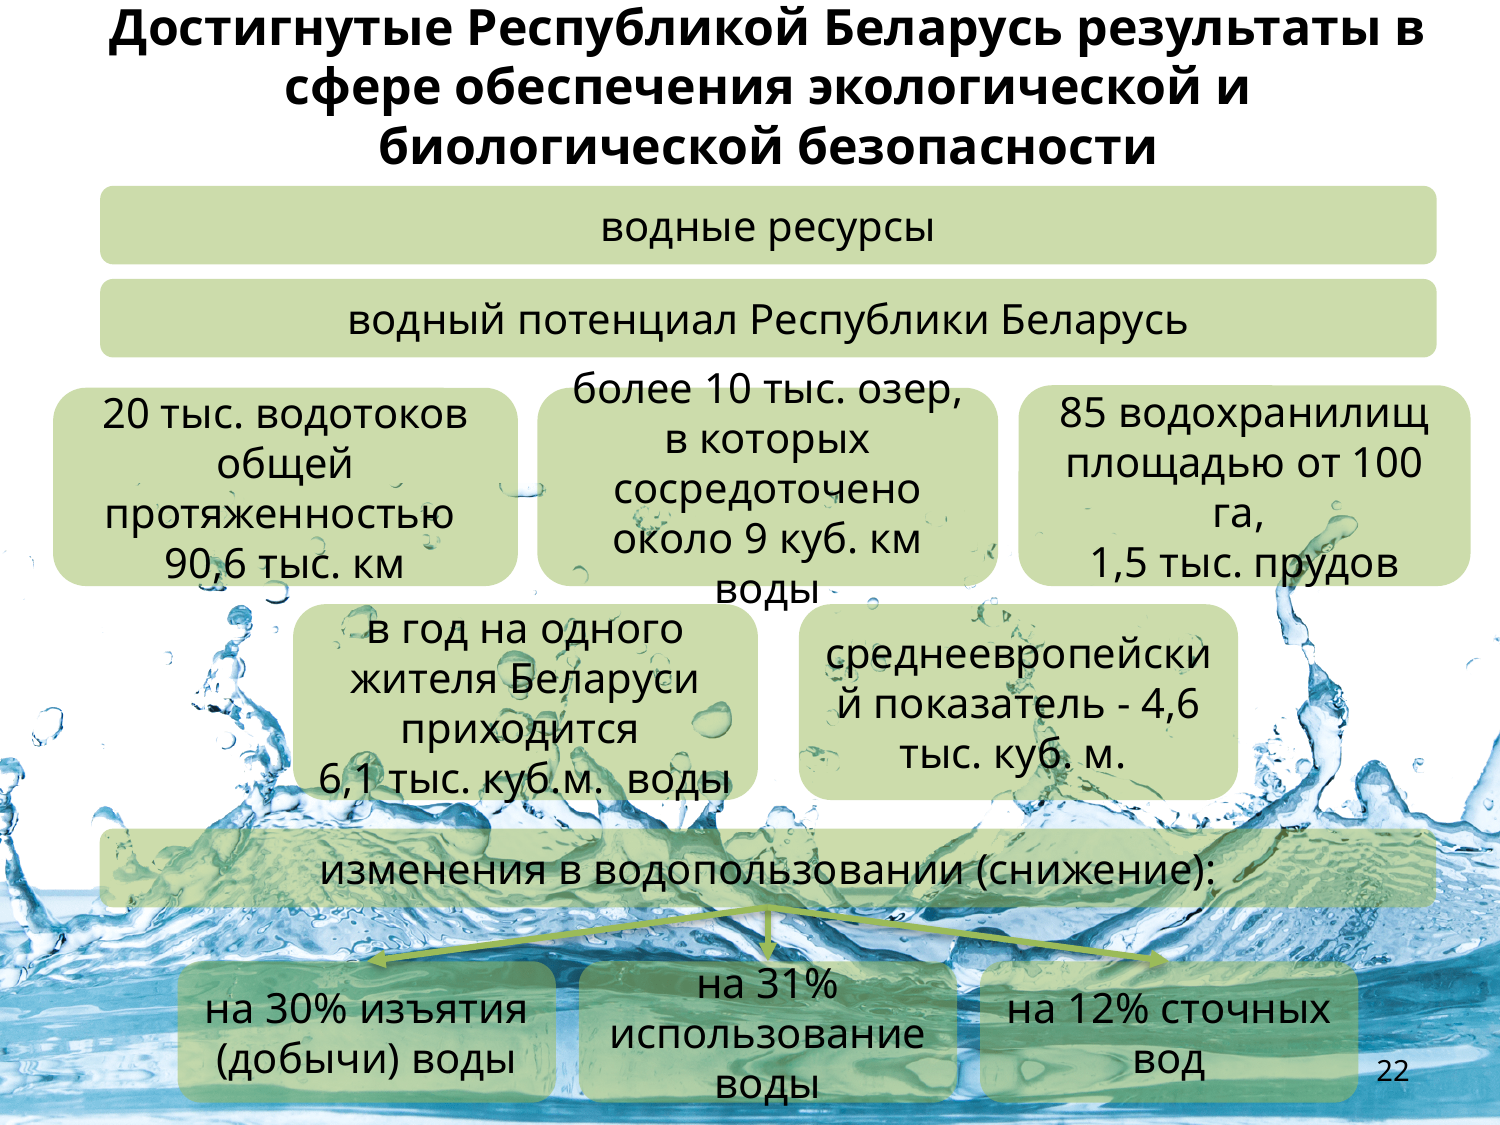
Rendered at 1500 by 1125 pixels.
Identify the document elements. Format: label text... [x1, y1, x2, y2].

text_box водный потенциал Республики Беларусь [100, 278, 1437, 358]
picture [0, 483, 1500, 1125]
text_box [767, 906, 1170, 962]
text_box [366, 906, 766, 962]
text_box Достигнутые Республикой Беларусь результаты в сфере обеспечения экологической и биологической безопасности [93, 0, 1444, 172]
text_box 20 тыс. водотоков общей протяженностью 90,6 тыс. км [53, 387, 518, 482]
text_box более 10 тыс. озер, в которых сосредоточено около 9 куб. км воды [537, 387, 999, 482]
text_box 85 водохранилищ площадью от 100 га, 1,5 тыс. прудов [1018, 385, 1471, 482]
text_box водные ресурсы [100, 185, 1437, 265]
